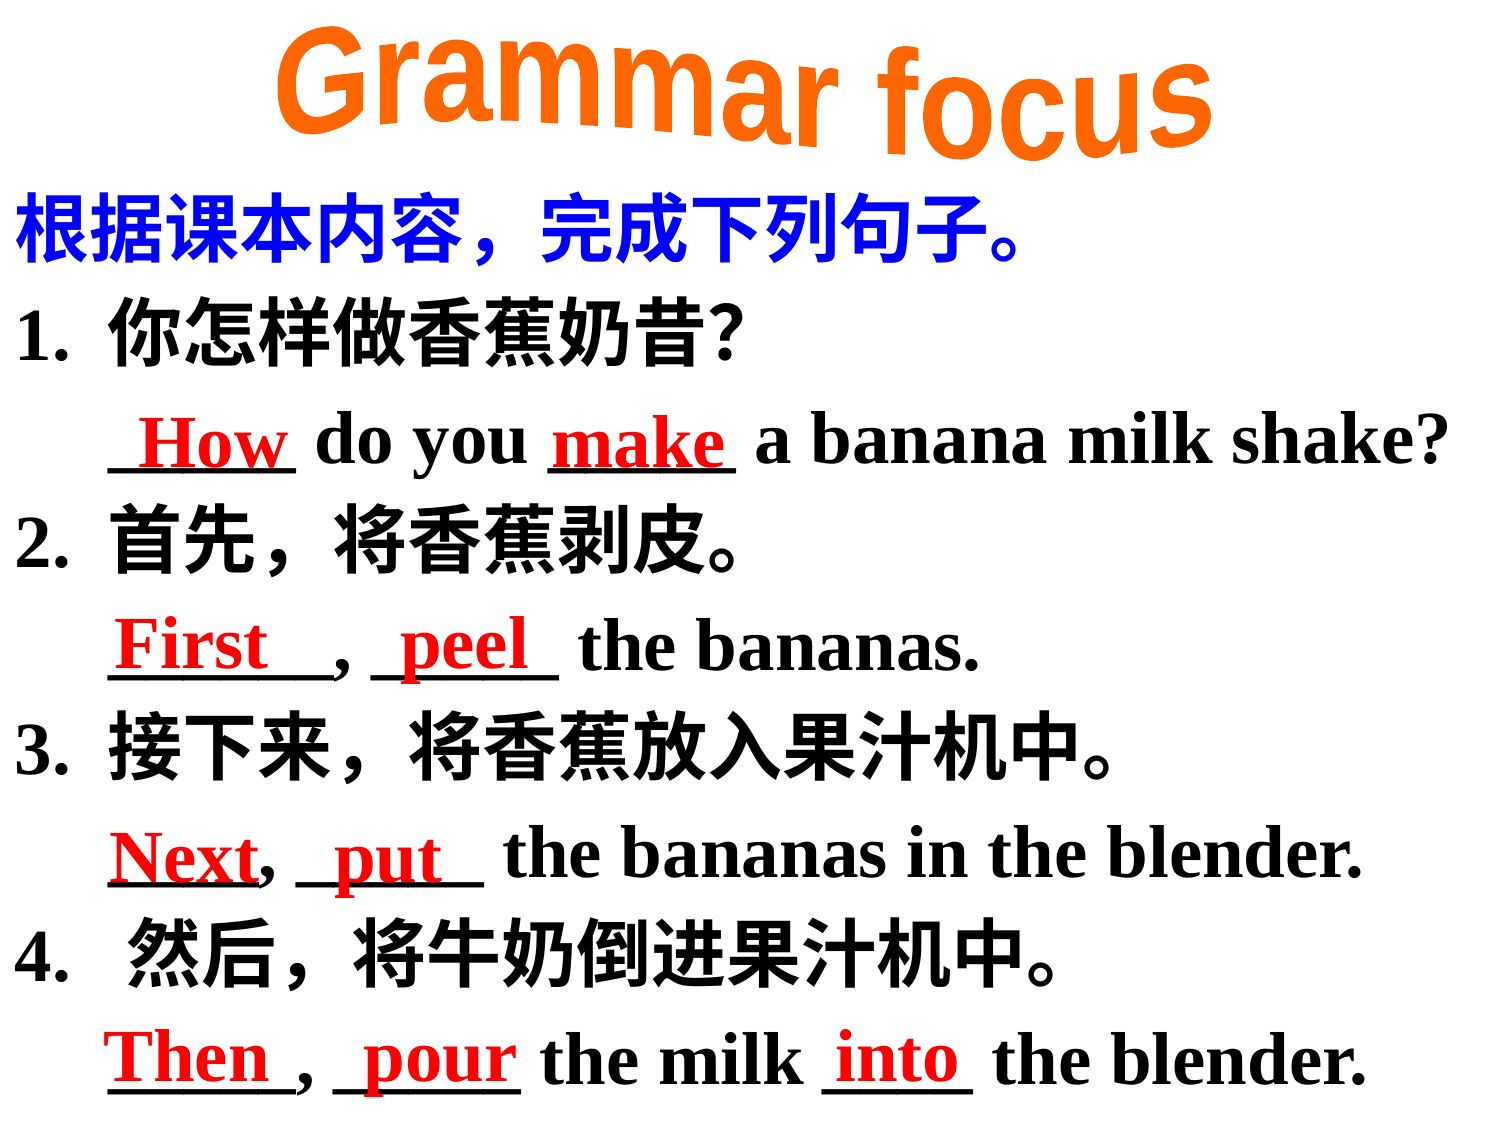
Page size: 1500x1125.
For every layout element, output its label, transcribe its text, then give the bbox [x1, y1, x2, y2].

text_box 根据课本内容，完成下列句子。 1. 你怎样做香蕉奶昔？ _____ do you _____ a banana milk shake? 2. 首先，将香蕉剥皮。 ______, _____ the bananas. 3. 接下来，将香蕉放入果汁机中。 ____, _____ the bananas in the blender. 4. 然后，将牛奶倒进果汁机中。 _____, _____ the milk ____ the blender. [0, 160, 1500, 1106]
text_box How make [123, 385, 774, 491]
text_box First peel [100, 586, 656, 691]
text_box Next put [94, 799, 573, 905]
text_box Then pour into [88, 999, 1093, 1105]
